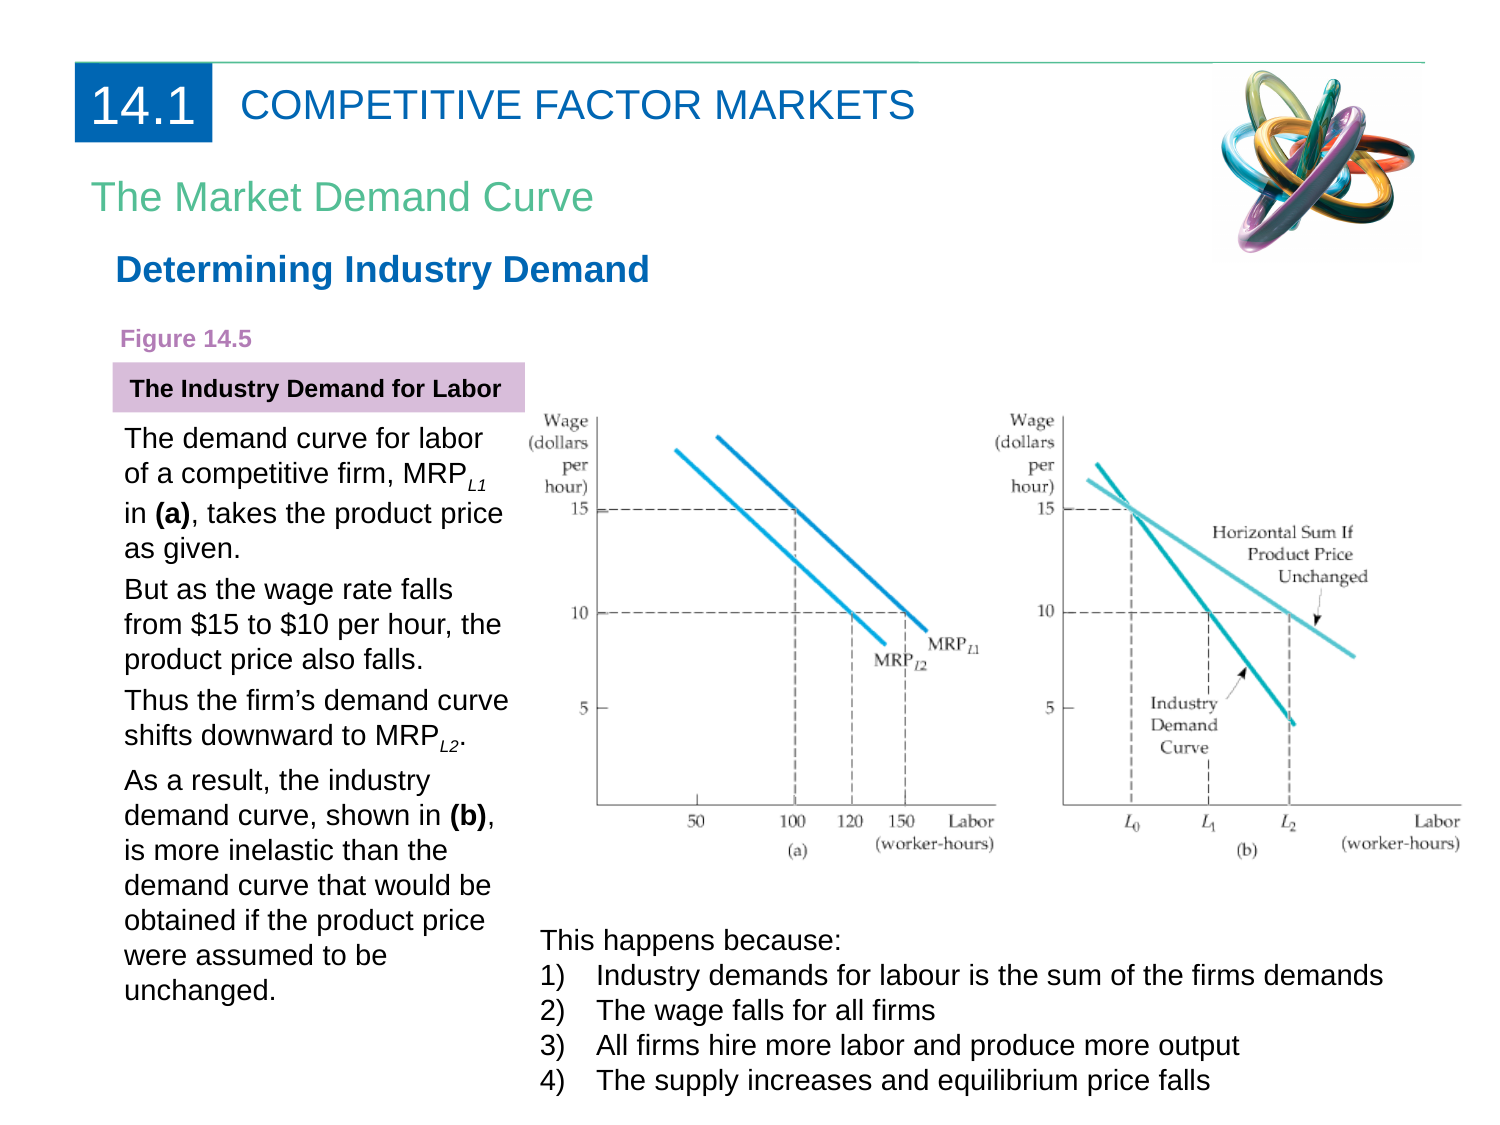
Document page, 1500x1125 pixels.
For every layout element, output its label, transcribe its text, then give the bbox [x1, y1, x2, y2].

text_box Determining Industry Demand [99, 237, 1175, 300]
text_box This happens because: Industry demands for labour is the sum of the firms demands The wage falls for all firms All firms hire more labor and produce more output The supply increases and equilibrium price falls [525, 926, 1475, 1104]
text_box Figure 14.5 [112, 312, 288, 363]
picture [509, 387, 1488, 915]
text_box The Industry Demand for Labor [112, 362, 525, 412]
picture [1212, 63, 1422, 263]
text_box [1420, 62, 1426, 69]
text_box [74, 62, 1213, 143]
text_box The Market Demand Curve [75, 162, 1150, 225]
text_box The demand curve for labor of a competitive firm, MRPL1 in (a), takes the product price as given. But as the wage rate falls from $15 to $10 per hour, the product price also falls. Thus the firm’s demand curve shifts downward to MRPL2. As a result, the industry demand curve, shown in (b), is more inelastic than the demand curve that would be obtained if the product price were assumed to be unchanged. [109, 412, 525, 1100]
